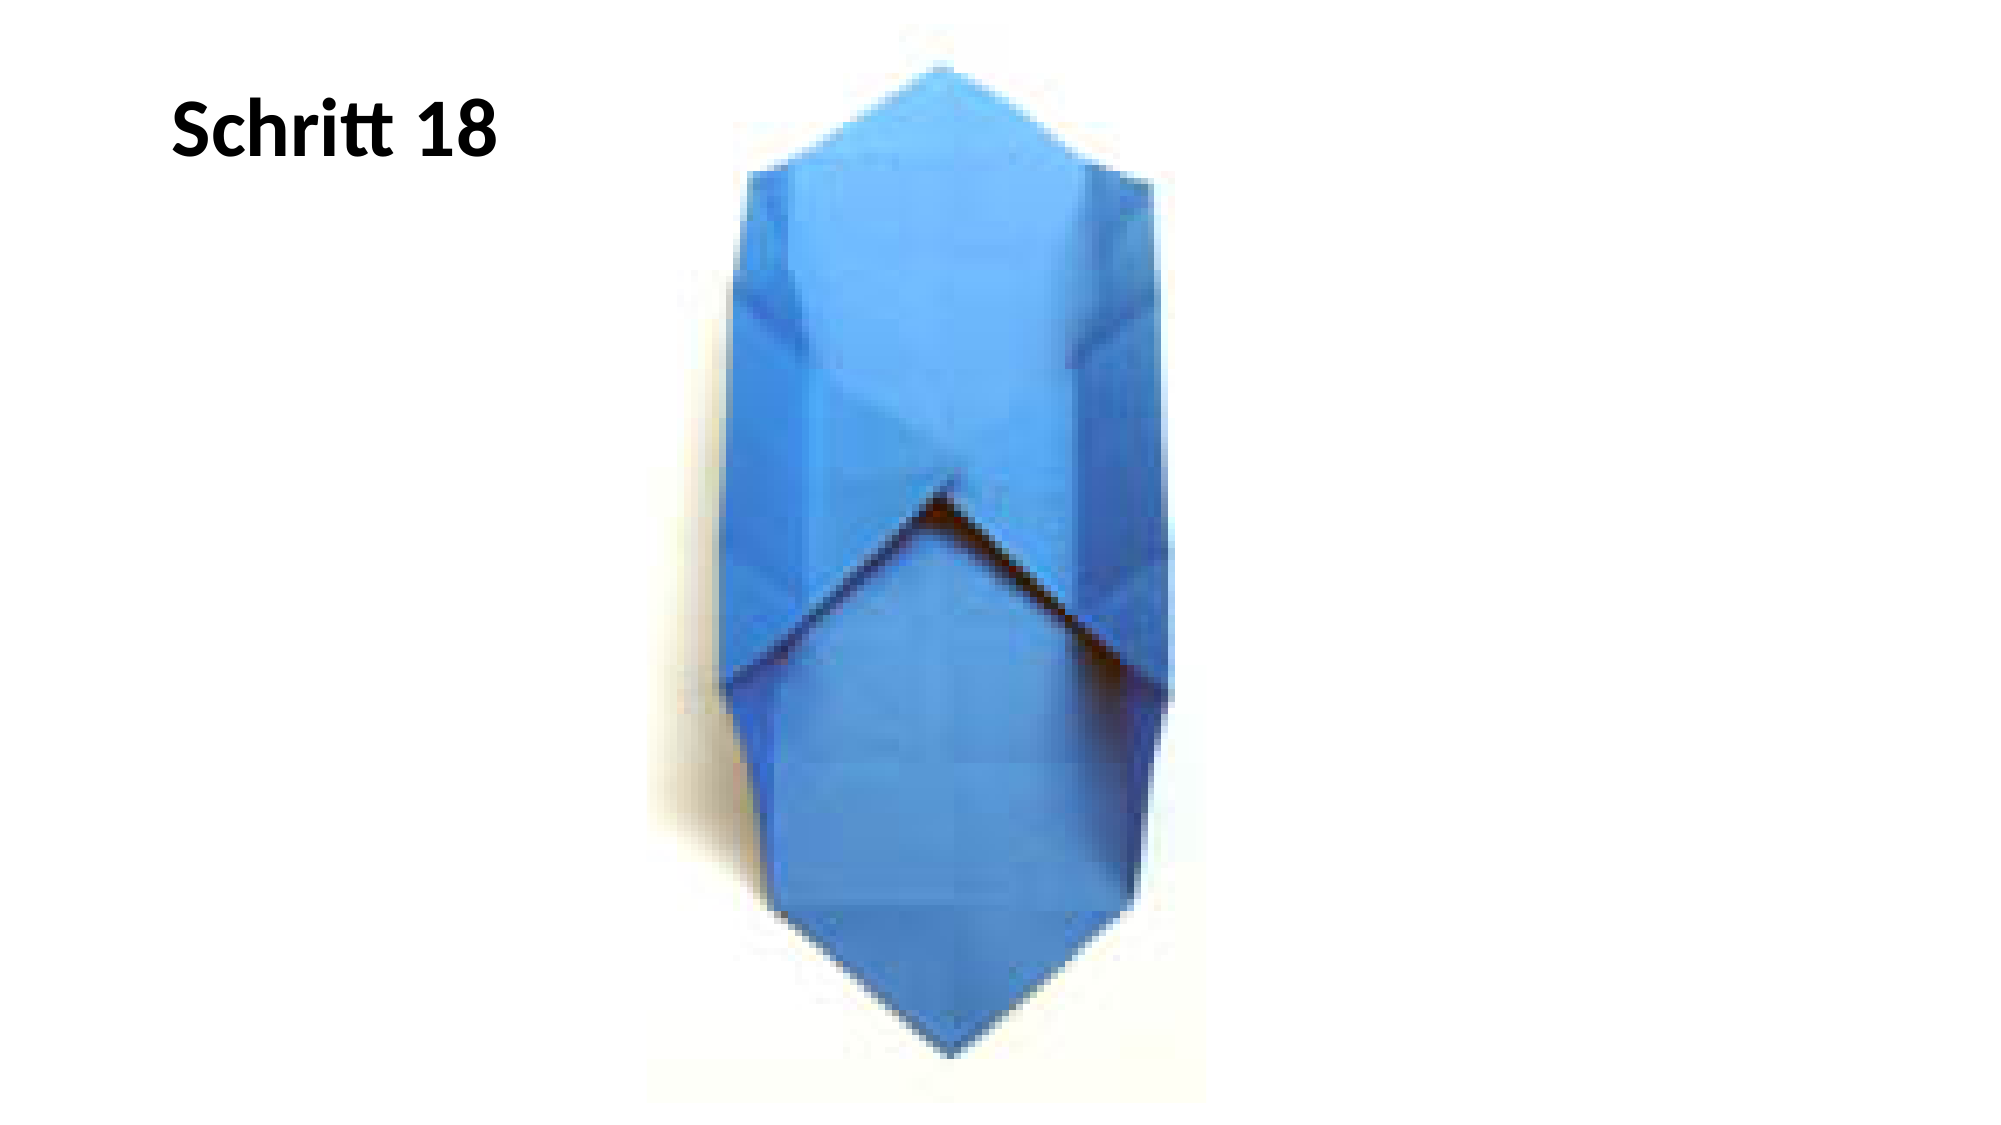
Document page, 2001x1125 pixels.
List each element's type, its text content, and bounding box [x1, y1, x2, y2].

picture [646, 24, 1207, 1104]
text_box Schritt 18 [157, 59, 514, 181]
